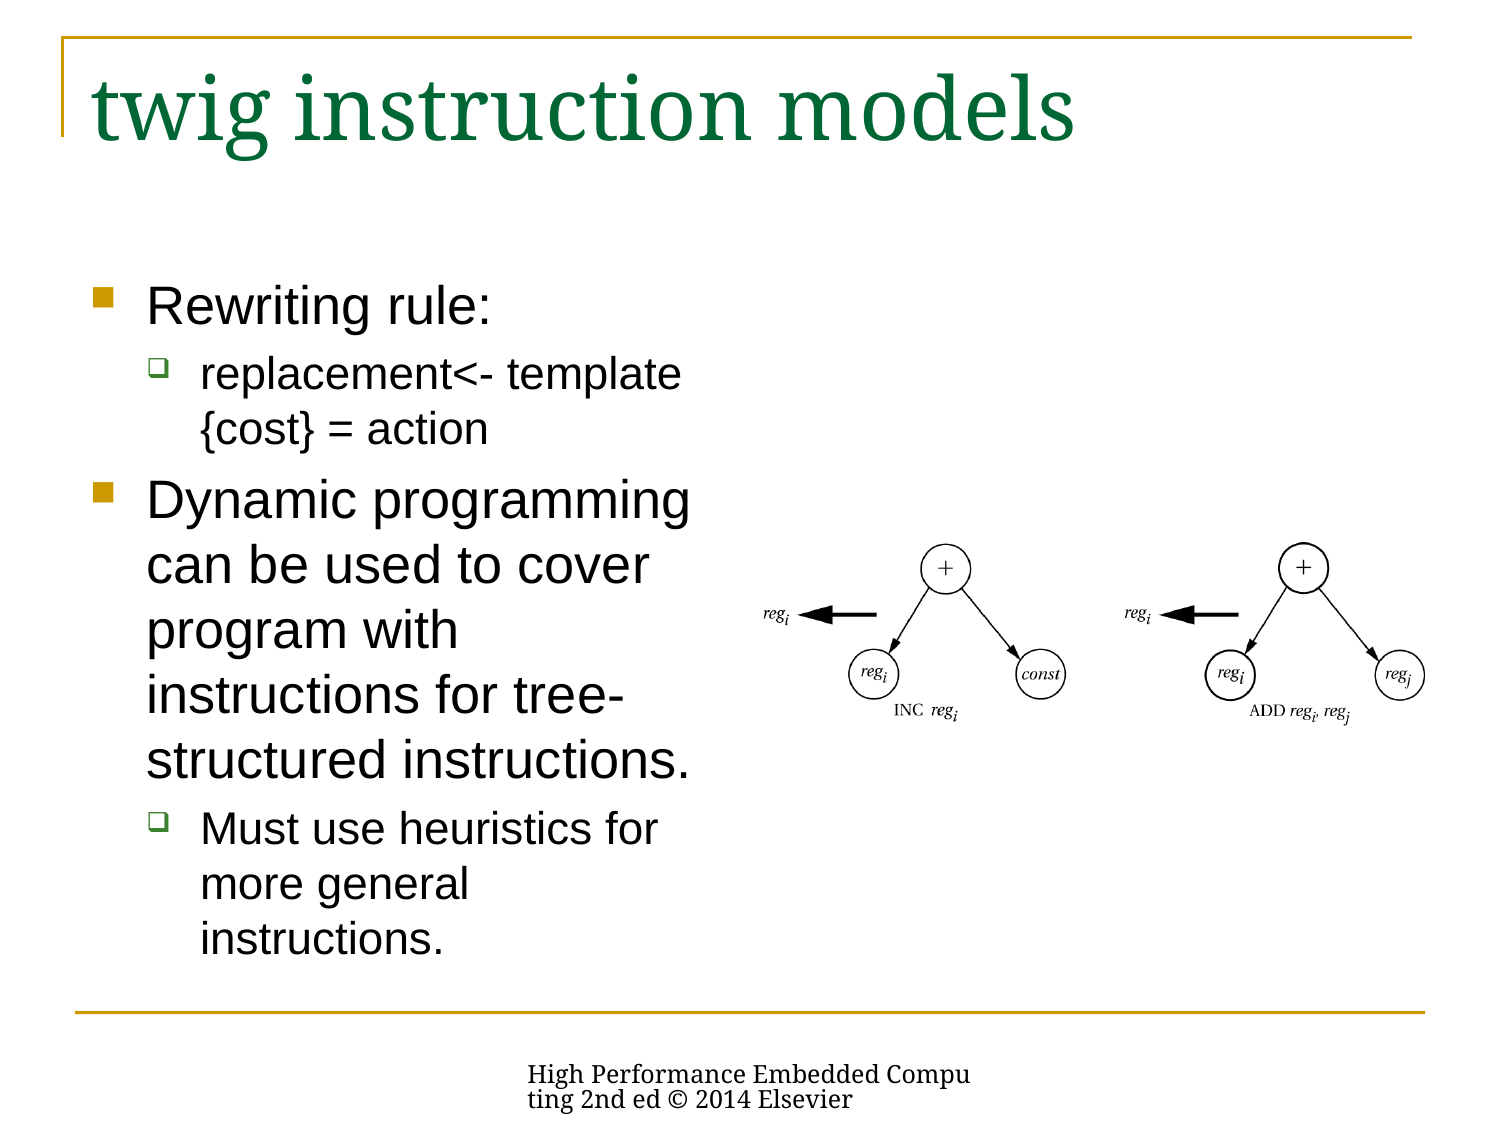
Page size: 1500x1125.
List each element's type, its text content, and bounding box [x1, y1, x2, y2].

title twig instruction models [75, 45, 1425, 233]
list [762, 542, 1426, 726]
footer High Performance Embedded Computing 2nd ed © 2014 Elsevier [512, 1025, 988, 1100]
list Rewriting rule: replacement<- template {cost} = action Dynamic programming can be used to cover program with instructions for tree-structured instructions. Must use heuristics for more general instructions. [75, 262, 738, 1006]
